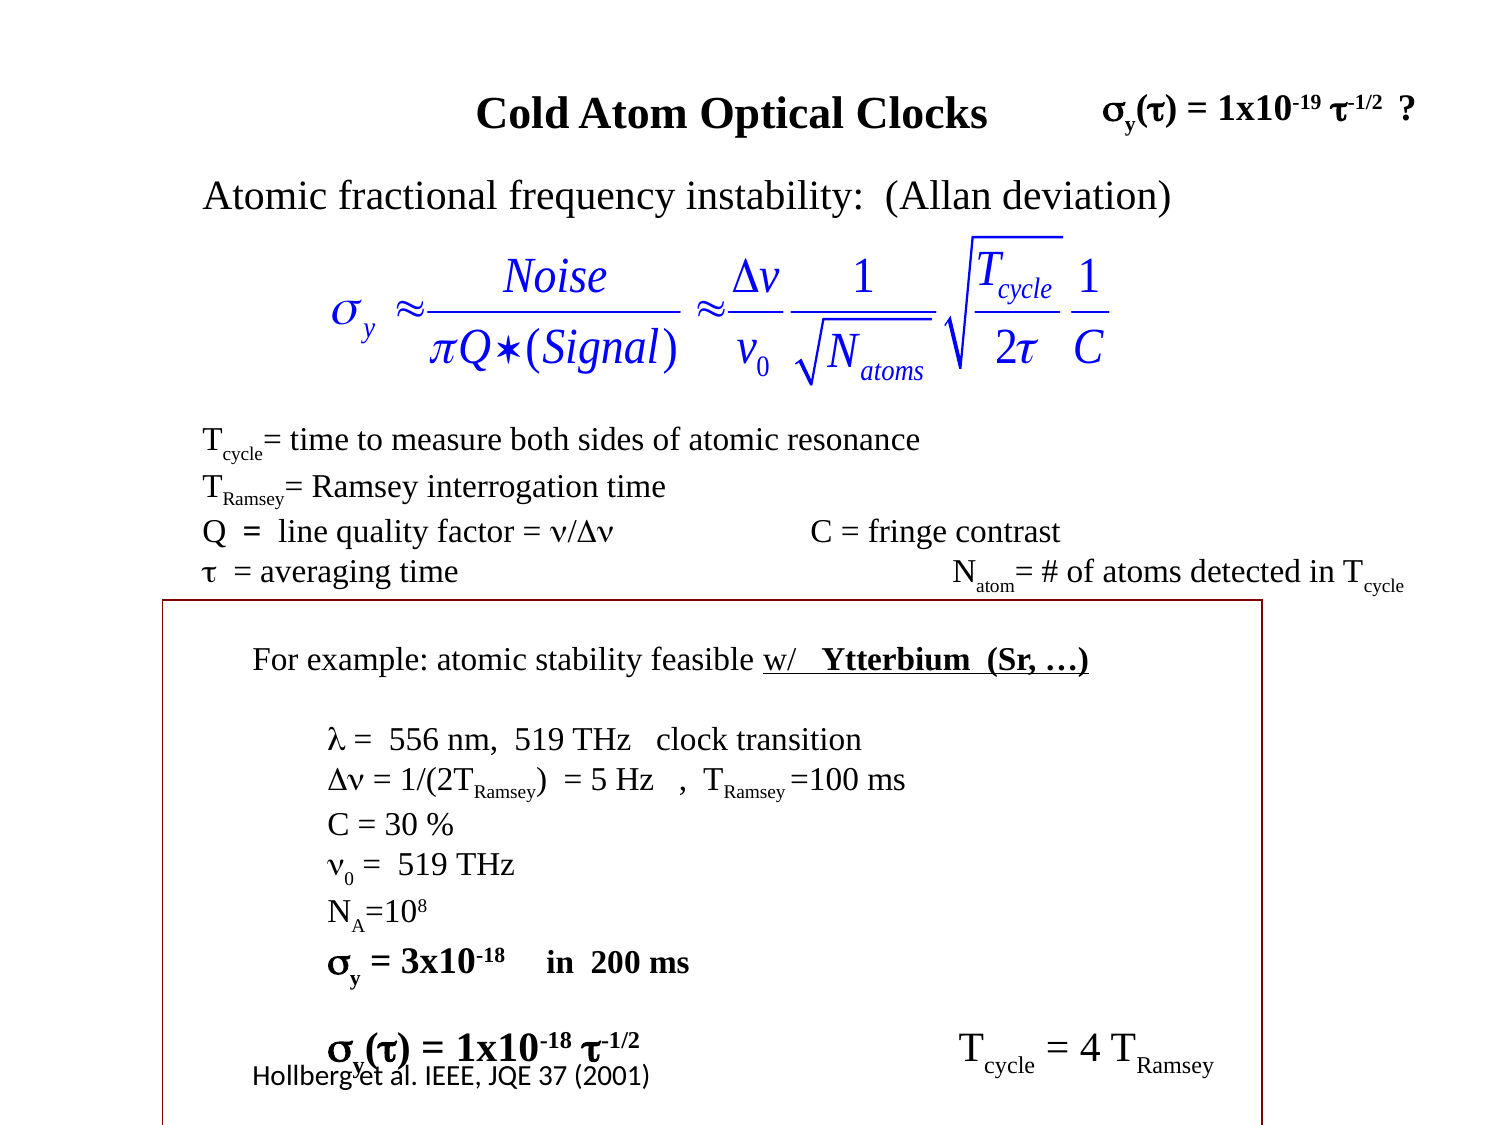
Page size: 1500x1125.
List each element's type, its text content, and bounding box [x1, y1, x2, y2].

text_box Hollberg et al. IEEE, JQE 37 (2001) [237, 1048, 799, 1099]
text_box For example: atomic stability feasible w/ Ytterbium (Sr, …)  = 556 nm, 519 THz clock transition  = 1/(2TRamsey) = 5 Hz , TRamsey =100 ms C = 30 % 0 = 519 THz NA=108 y = 3x10-18 in 200 ms y() = 1x10-18 -1/2 Tcycle = 4 TRamsey [162, 600, 1262, 1125]
text_box Cold Atom Optical Clocks Atomic fractional frequency instability: (Allan deviation) Tcycle= time to measure both sides of atomic resonance TRamsey= Ramsey interrogation time Q = line quality factor = / C = fringe contrast  = averaging time Natom= # of atoms detected in Tcycle [37, 45, 1420, 644]
text_box y() = 1x10-19 -1/2 ? [1087, 75, 1500, 234]
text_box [324, 226, 1119, 397]
